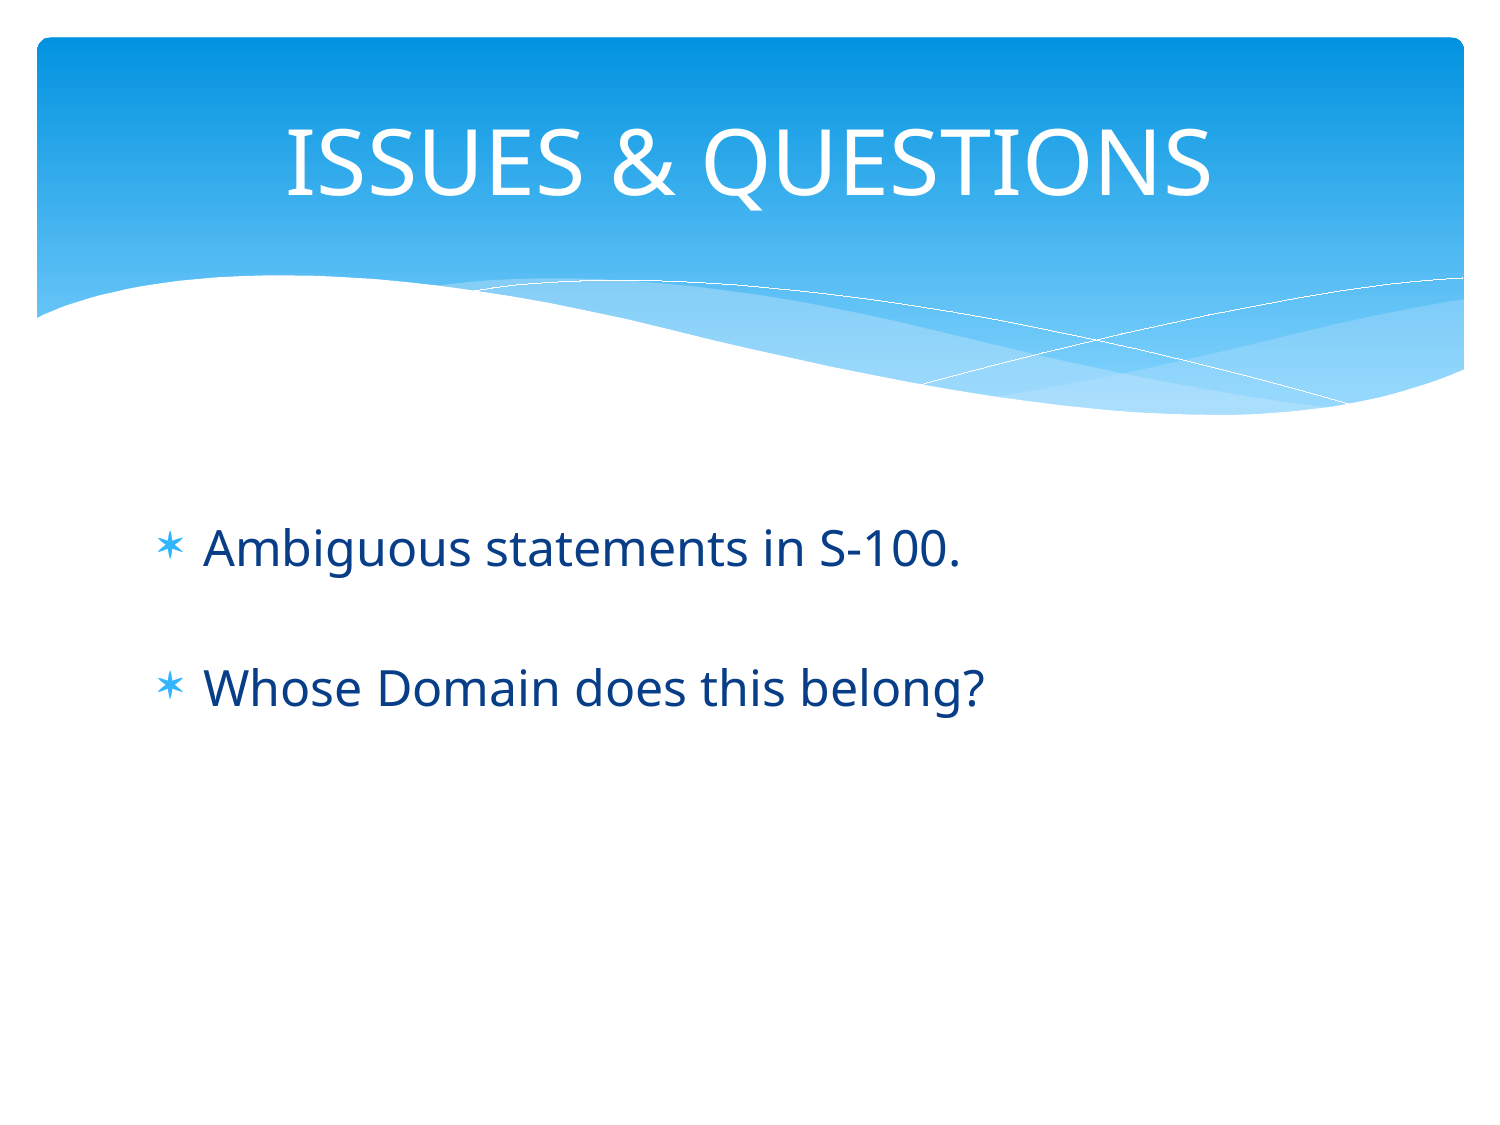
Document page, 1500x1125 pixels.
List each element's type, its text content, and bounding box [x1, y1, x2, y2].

title ISSUES & QUESTIONS [75, 55, 1425, 261]
list Ambiguous statements in S-100. Whose Domain does this belong? [143, 438, 1430, 1005]
